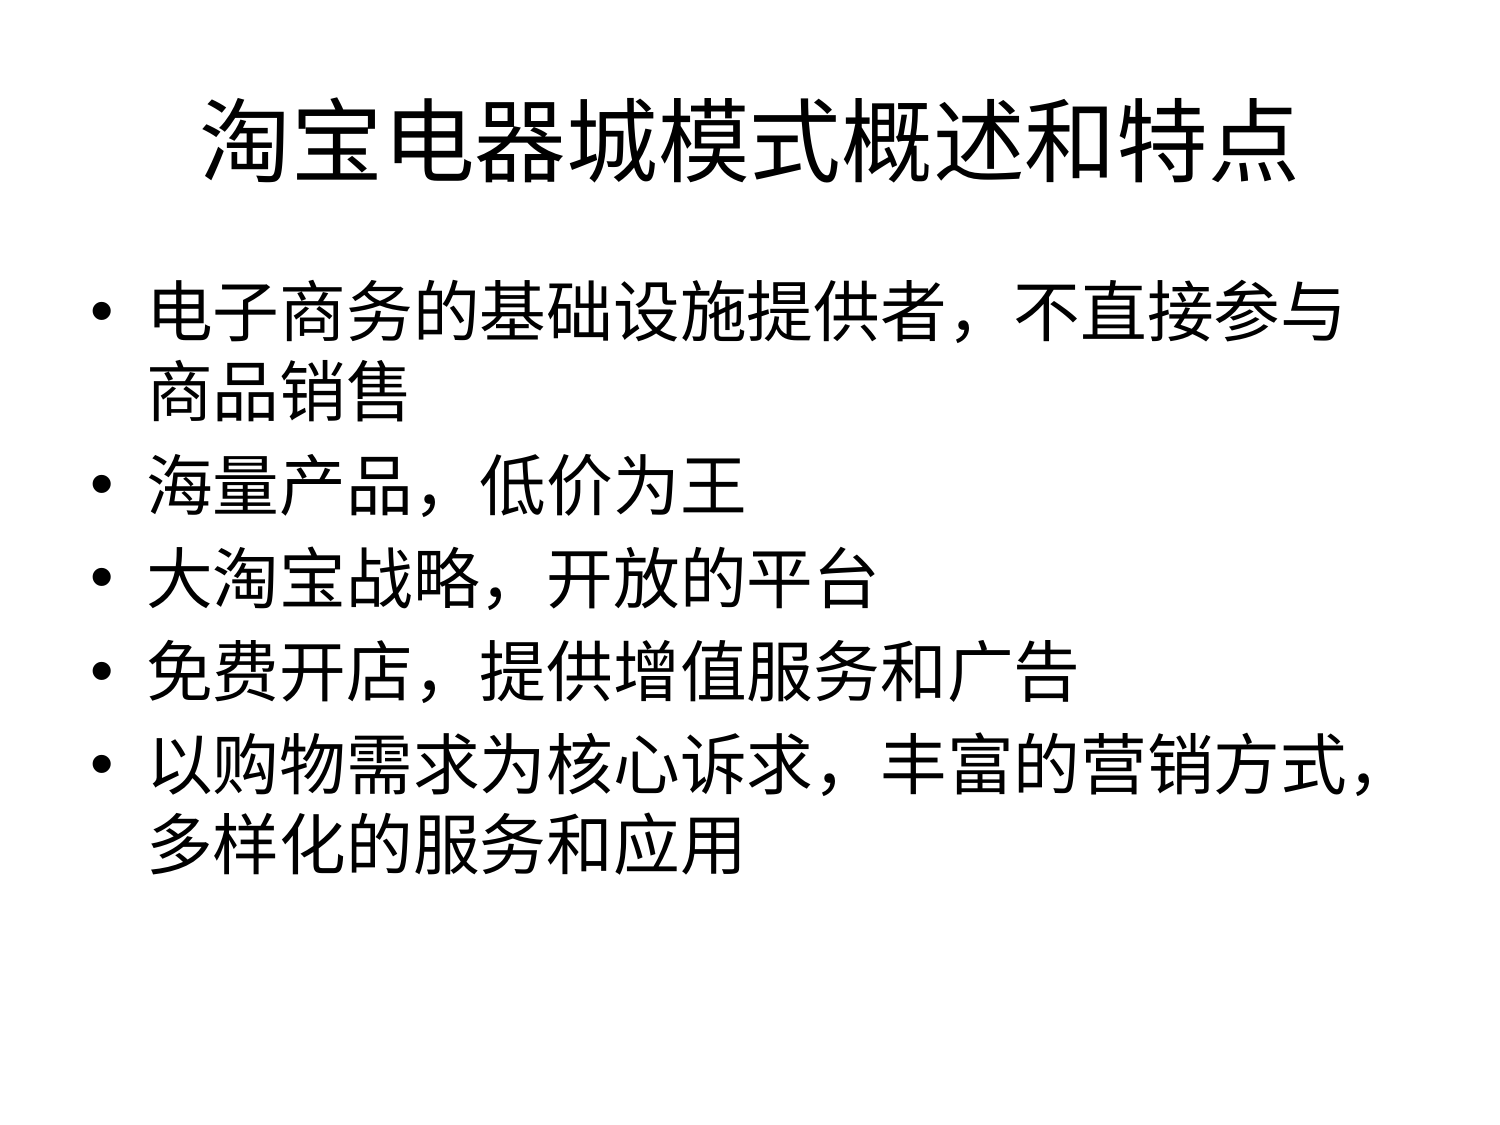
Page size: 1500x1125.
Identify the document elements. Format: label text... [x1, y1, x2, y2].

list 电子商务的基础设施提供者，不直接参与商品销售 海量产品，低价为王 大淘宝战略，开放的平台 免费开店，提供增值服务和广告 以购物需求为核心诉求，丰富的营销方式，多样化的服务和应用 [75, 262, 1425, 1005]
title 淘宝电器城模式概述和特点 [75, 45, 1425, 233]
